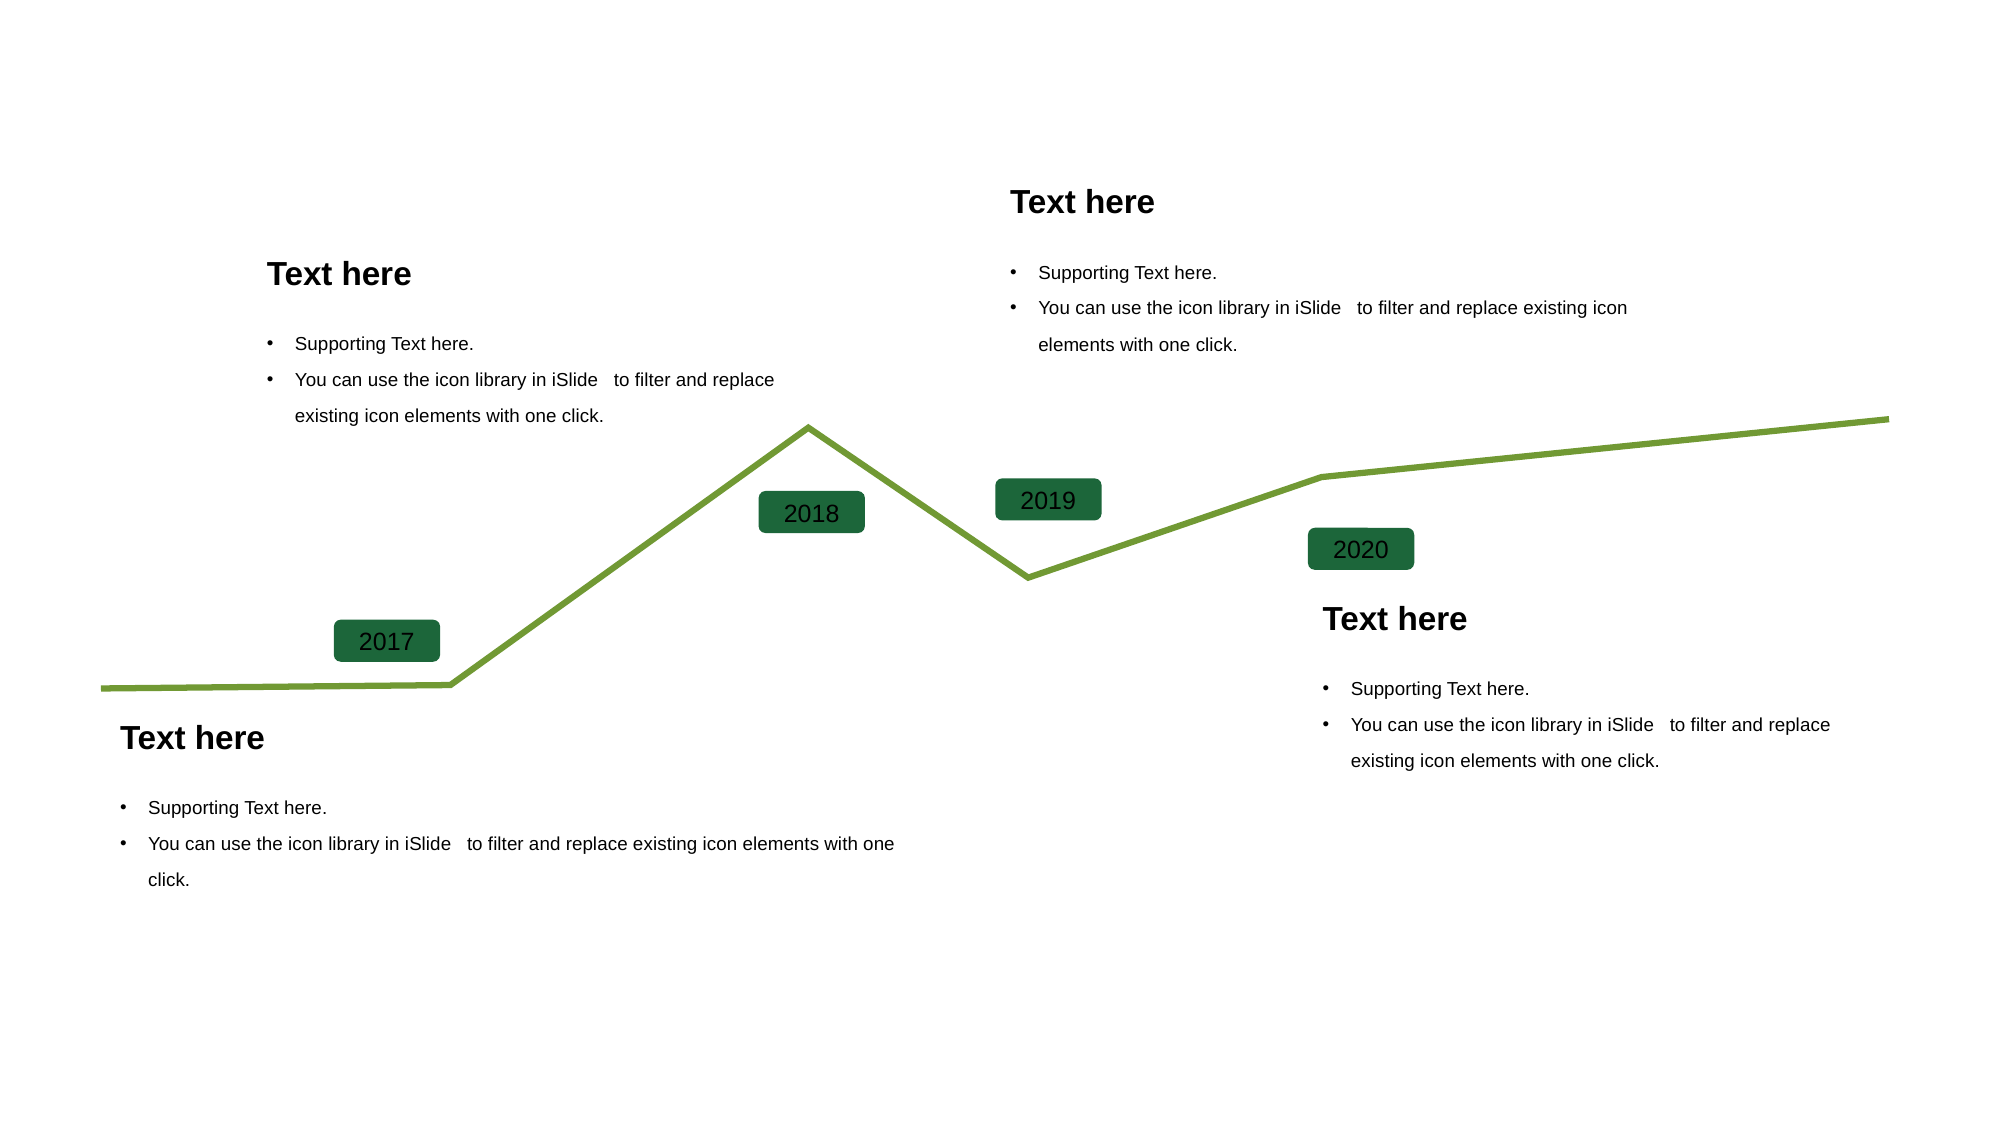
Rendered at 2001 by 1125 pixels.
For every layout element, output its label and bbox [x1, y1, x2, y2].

text_box [100, 161, 1890, 927]
